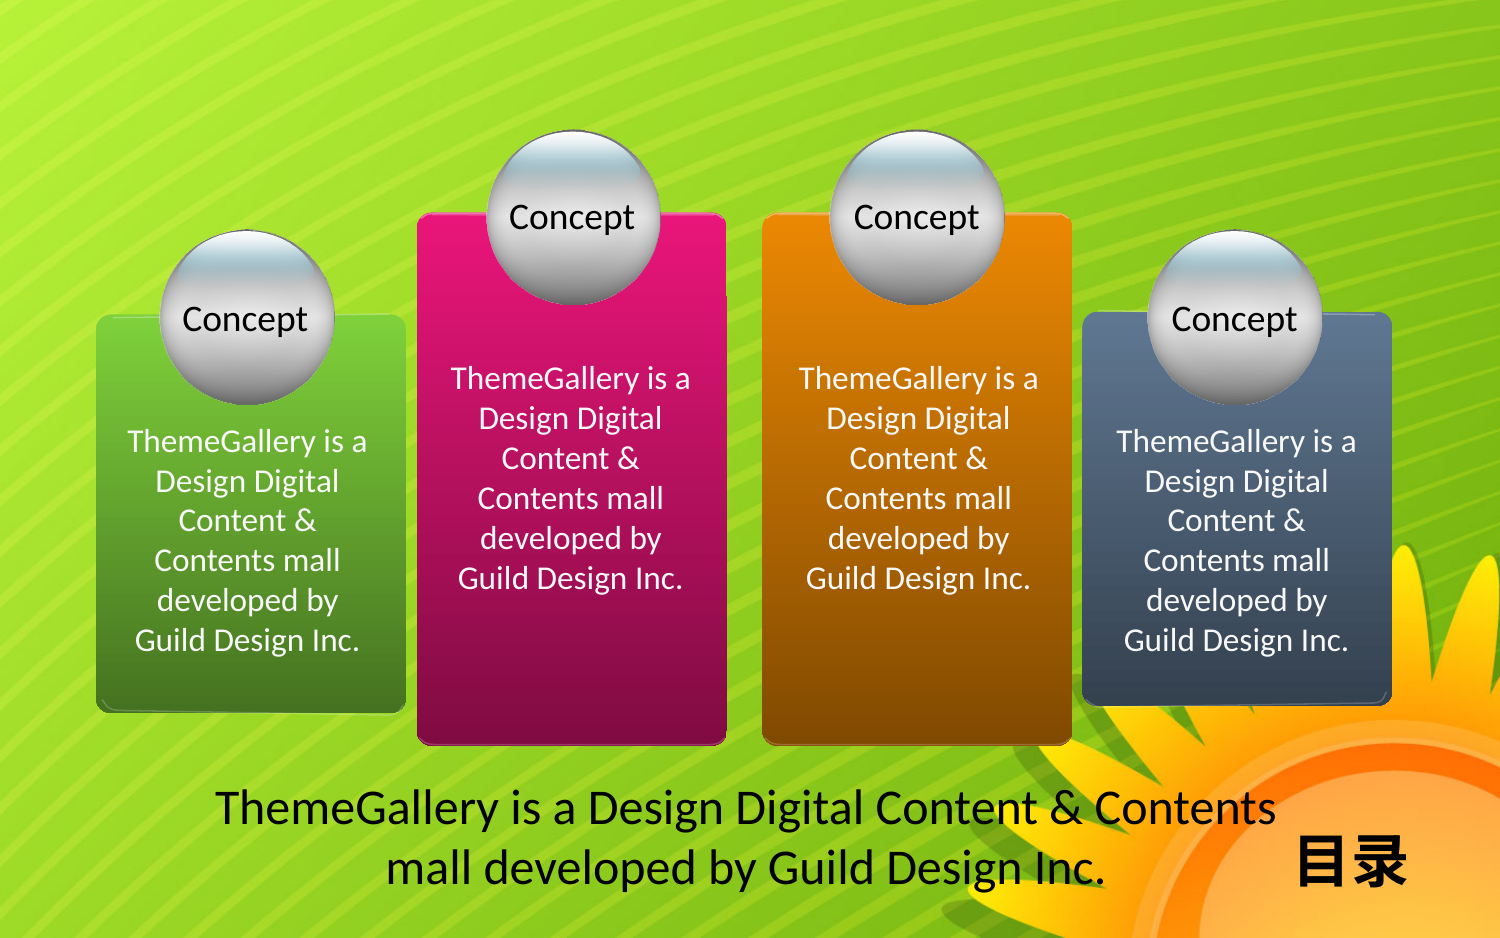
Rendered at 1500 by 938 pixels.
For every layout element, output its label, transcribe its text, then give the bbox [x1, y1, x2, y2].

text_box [485, 129, 662, 305]
text_box 目录 [1325, 816, 1425, 902]
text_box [95, 313, 407, 714]
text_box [829, 129, 1005, 305]
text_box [1082, 310, 1393, 709]
picture [0, 0, 1500, 938]
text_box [159, 229, 335, 405]
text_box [1147, 229, 1323, 405]
text_box ThemeGallery is a Design Digital Content & Contents mall developed by Guild Design Inc. [167, 767, 1325, 903]
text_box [416, 212, 727, 746]
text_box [762, 212, 1073, 746]
